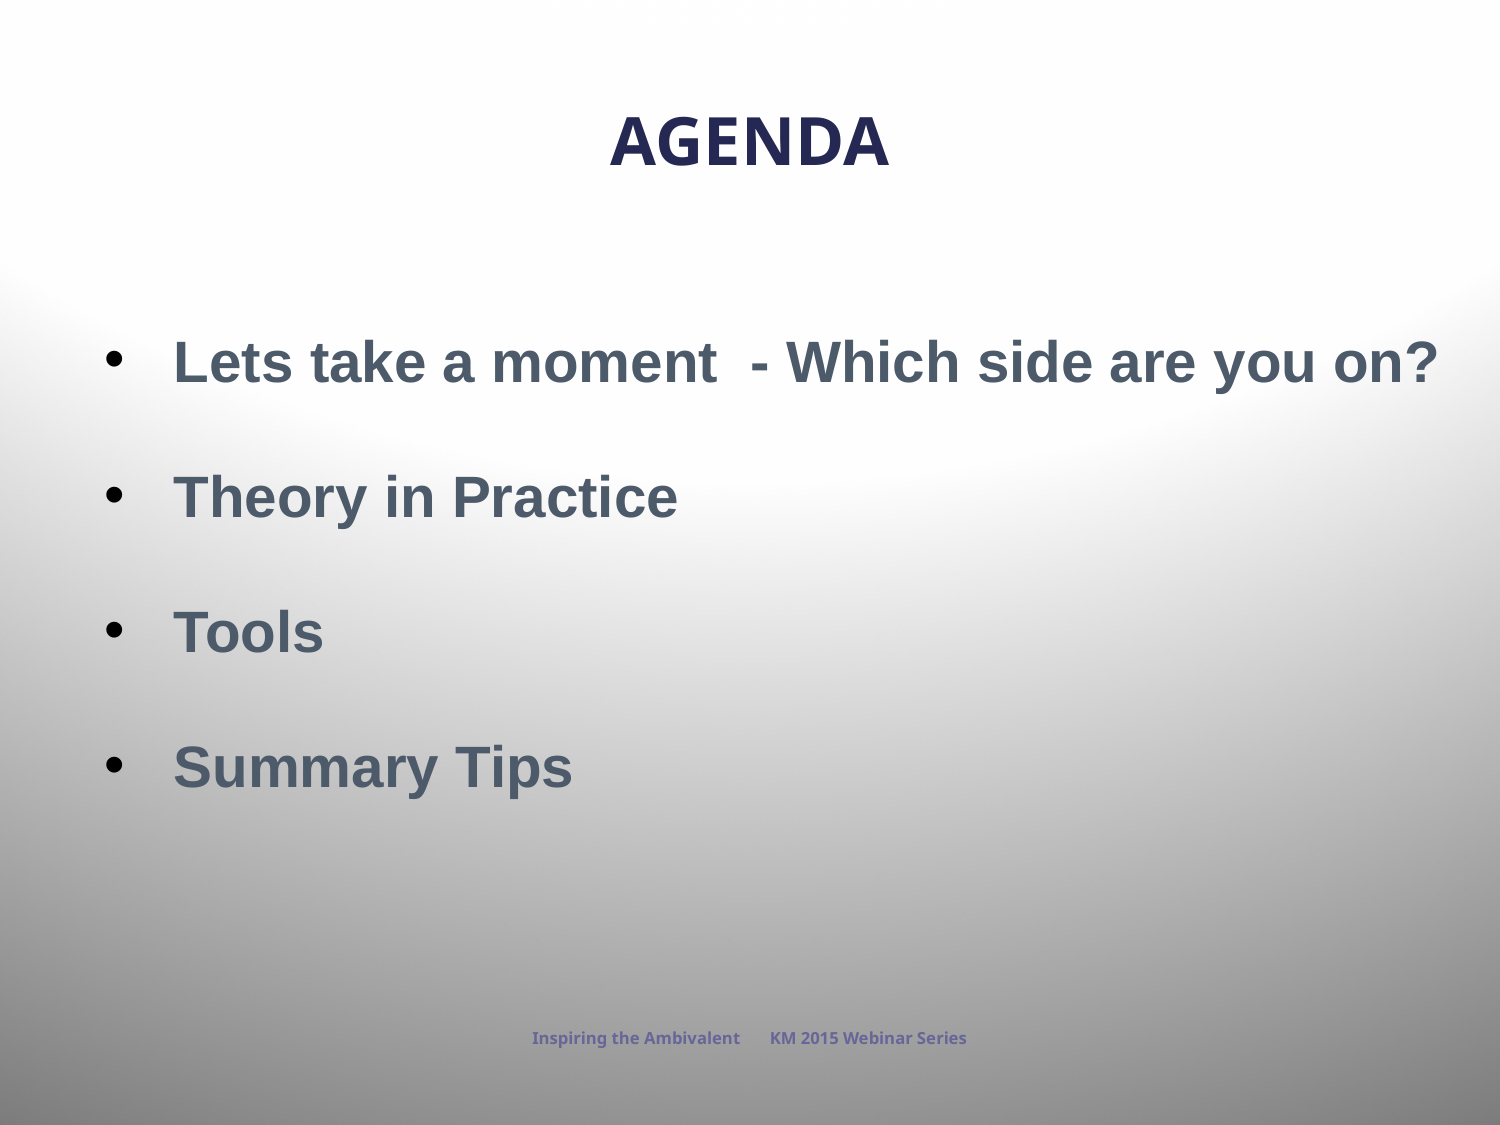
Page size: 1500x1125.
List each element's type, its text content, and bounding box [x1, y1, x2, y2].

title AGENDA [75, 45, 1425, 233]
footer Inspiring the Ambivalent KM 2015 Webinar Series [512, 1024, 988, 1103]
list Lets take a moment - Which side are you on? Theory in Practice Tools Summary Tips [88, 302, 1459, 823]
picture [0, 0, 1500, 1125]
